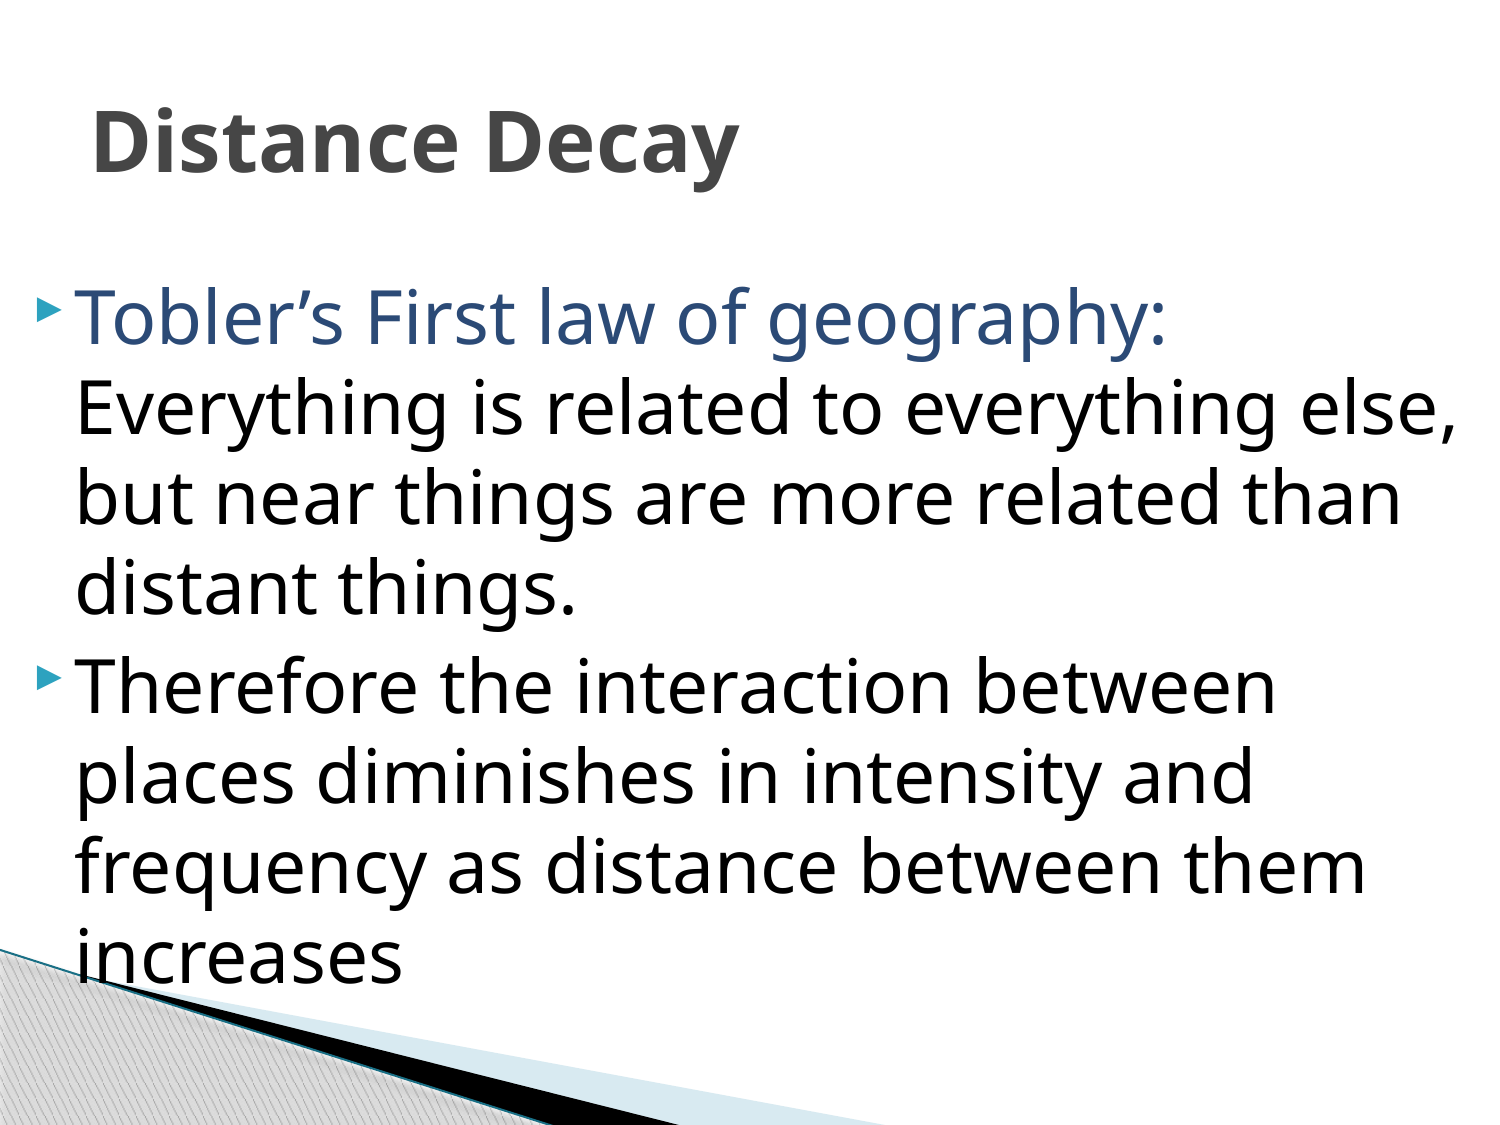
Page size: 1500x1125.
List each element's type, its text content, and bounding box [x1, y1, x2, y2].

title Distance Decay [75, 45, 1425, 233]
list Tobler’s First law of geography: Everything is related to everything else, but near things are more related than distant things. Therefore the interaction between places diminishes in intensity and frequency as distance between them increases [0, 262, 1500, 1088]
